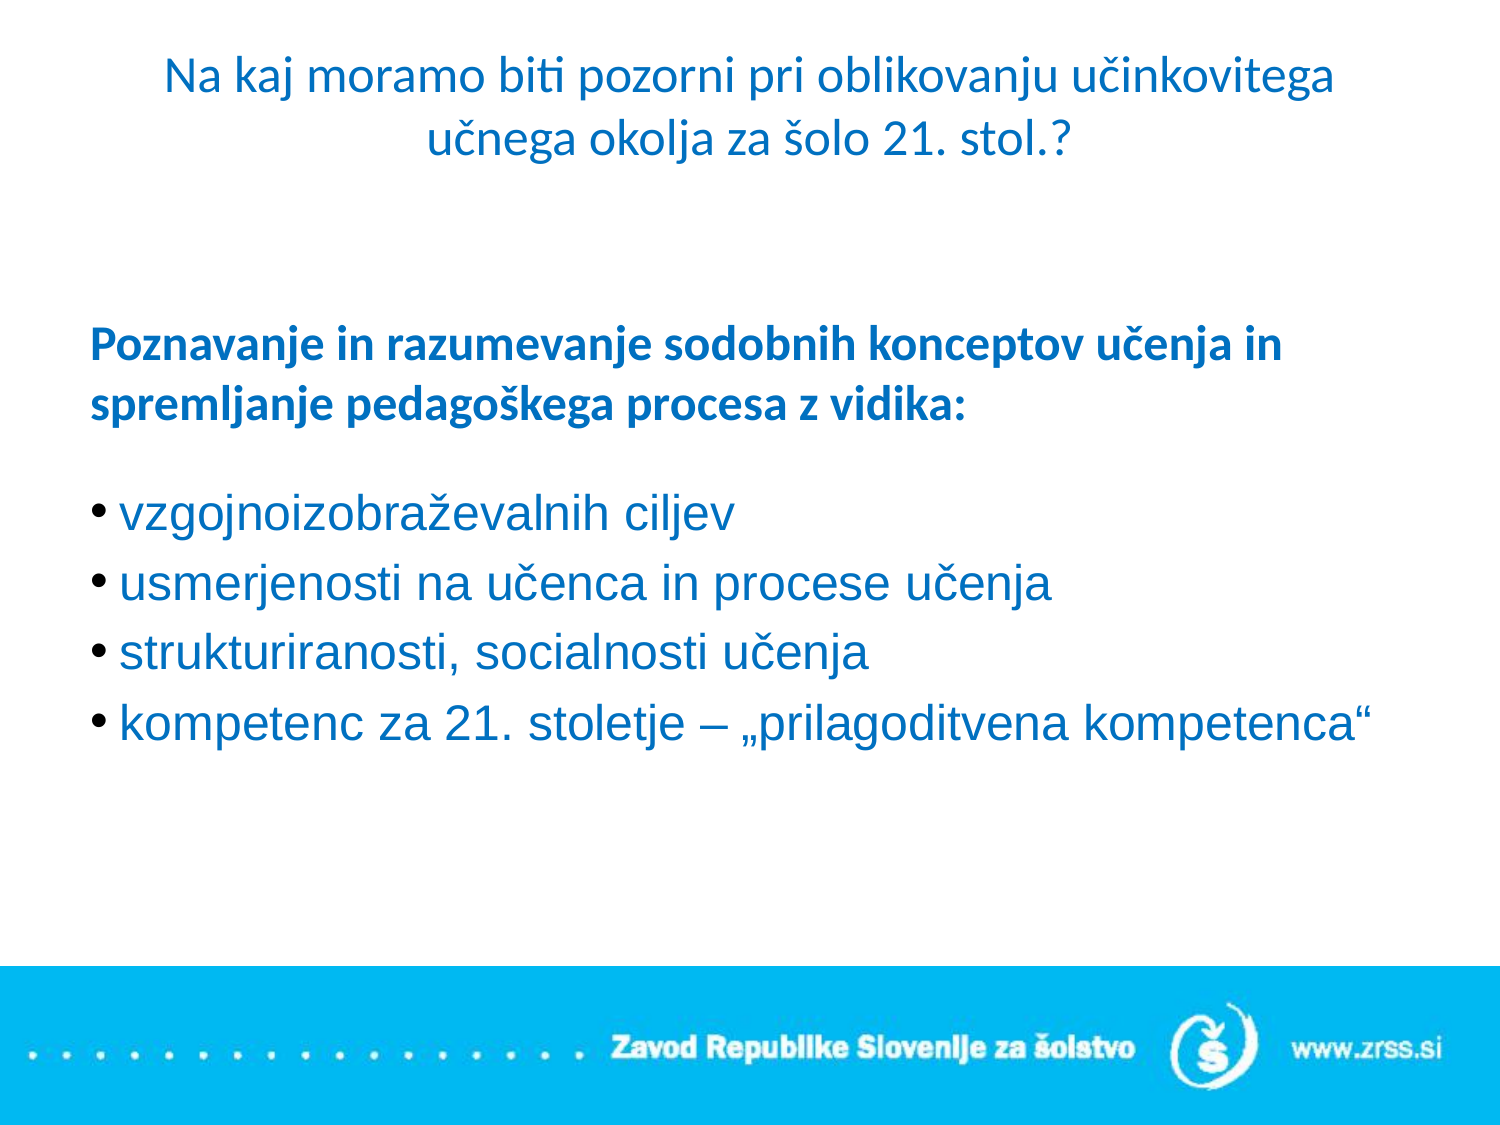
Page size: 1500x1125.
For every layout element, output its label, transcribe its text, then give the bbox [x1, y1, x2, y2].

picture [267, 1051, 275, 1060]
picture [1033, 1029, 1137, 1061]
picture [993, 1040, 1028, 1064]
picture [1170, 1001, 1259, 1090]
picture [506, 1050, 518, 1061]
picture [28, 1050, 38, 1060]
picture [333, 1048, 345, 1061]
picture [301, 1049, 311, 1061]
picture [199, 1049, 210, 1060]
picture [94, 1050, 106, 1060]
picture [404, 1050, 414, 1060]
picture [368, 1051, 381, 1060]
picture [472, 1050, 482, 1060]
picture [163, 1050, 174, 1061]
picture [705, 1033, 850, 1066]
picture [610, 1028, 700, 1065]
picture [61, 1049, 73, 1061]
picture [854, 1032, 987, 1065]
picture [129, 1049, 142, 1061]
picture [575, 1051, 585, 1060]
picture [540, 1050, 550, 1061]
list Poznavanje in razumevanje sodobnih konceptov učenja in spremljanje pedagoškega procesa z vidika: vzgojnoizobraževalnih ciljev usmerjenosti na učenca in procese učenja strukturiranosti, socialnosti učenja kompetenc za 21. stoletje – „prilagoditvena kompetenca“ [75, 302, 1425, 941]
picture [233, 1049, 242, 1060]
picture [439, 1049, 449, 1060]
picture [1289, 1035, 1443, 1061]
title Na kaj moramo biti pozorni pri oblikovanju učinkovitega učnega okolja za šolo 21. stol.? [75, 45, 1425, 161]
